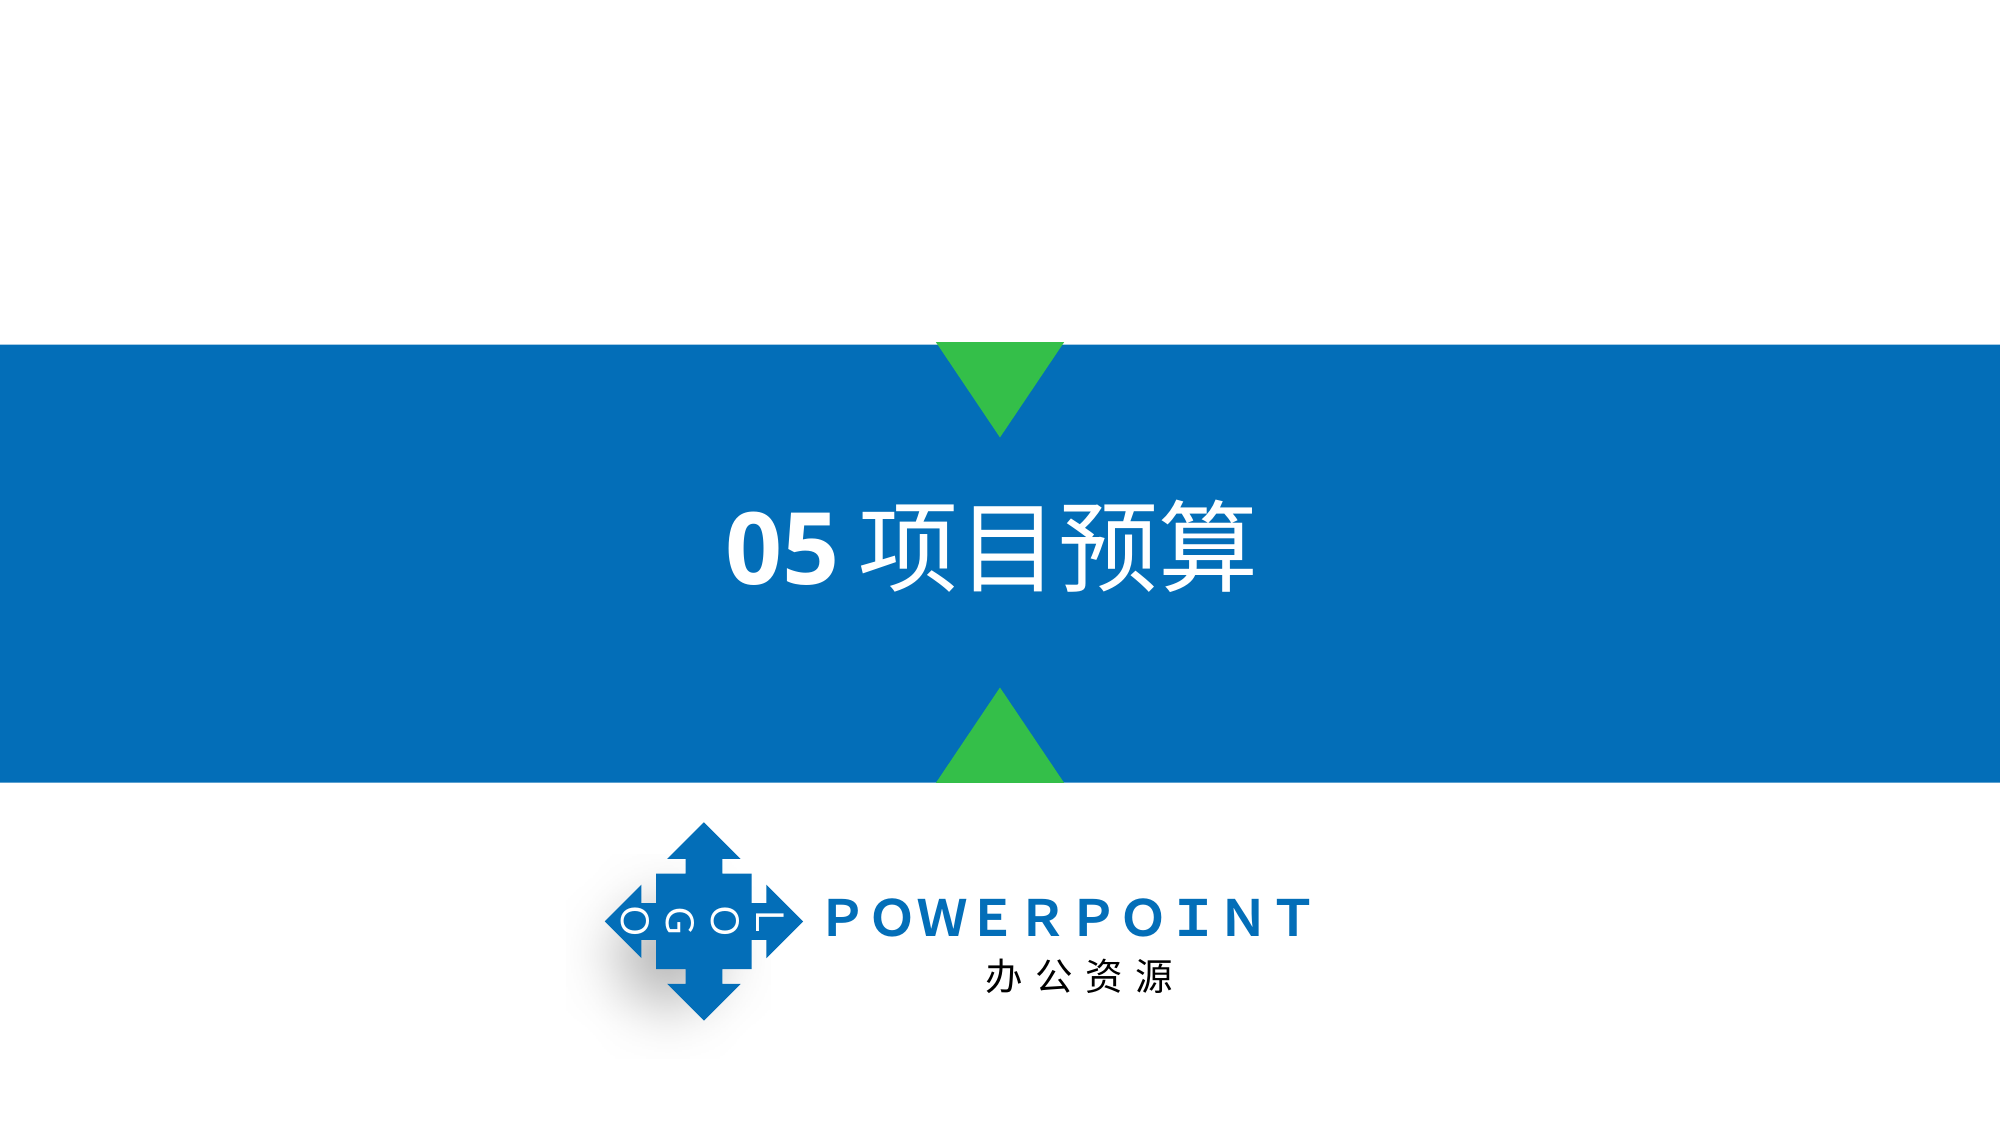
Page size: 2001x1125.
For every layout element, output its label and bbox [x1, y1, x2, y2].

text_box [604, 822, 1358, 1021]
text_box [0, 344, 2000, 784]
text_box [935, 614, 1065, 783]
text_box [935, 342, 1065, 476]
text_box [710, 476, 1290, 614]
